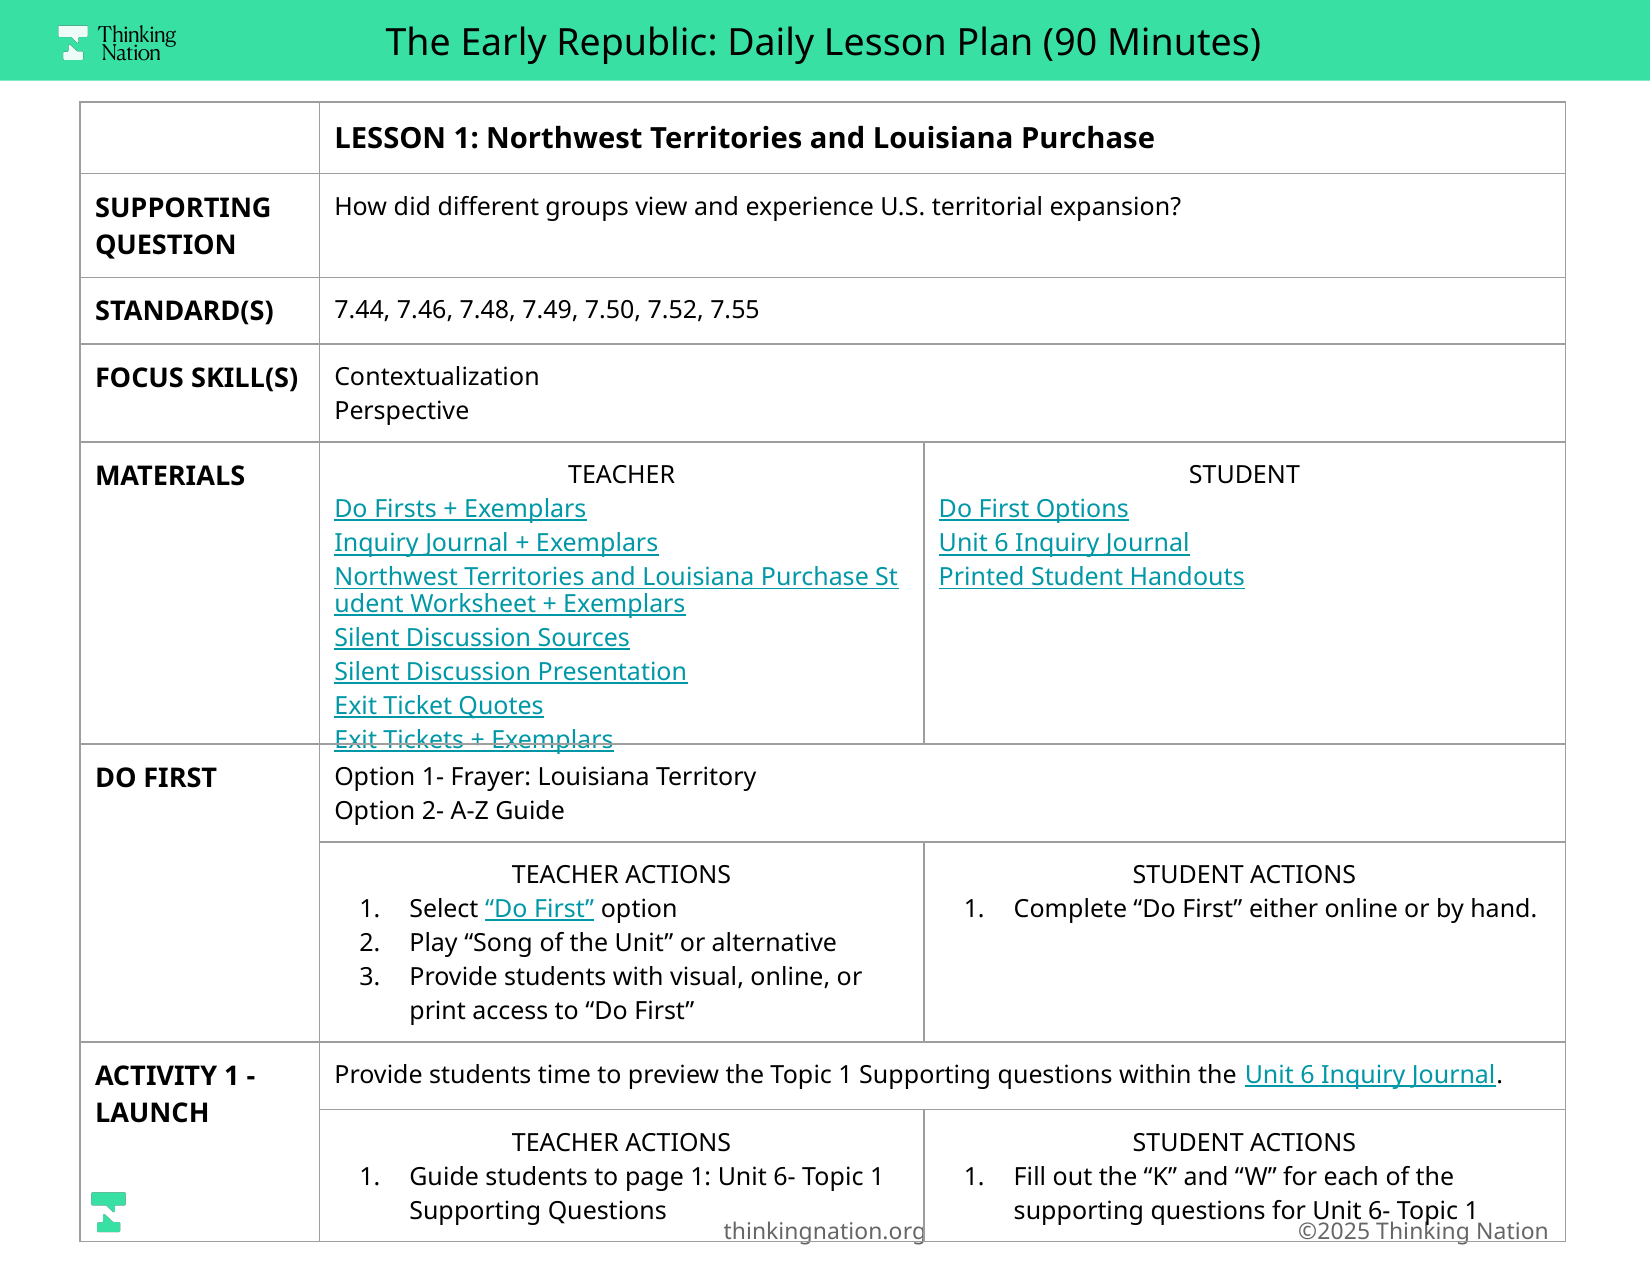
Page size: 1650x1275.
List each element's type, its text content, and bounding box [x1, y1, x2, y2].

table_cell How did different groups view and experience U.S. territorial expansion? [320, 174, 1565, 277]
table_header [81, 103, 319, 173]
picture [80, 1184, 136, 1240]
table_cell TEACHER ACTIONS Guide students to page 1: Unit 6- Topic 1 Supporting Questions [320, 1110, 923, 1241]
picture [45, 14, 180, 71]
table_cell Provide students time to preview the Topic 1 Supporting questions within the Unit 6 Inquiry Journal. [320, 1043, 1565, 1109]
table_cell TEACHER ACTIONS Select “Do First” option Play “Song of the Unit” or alternative Provide students with visual, online, or print access to “Do First” [320, 843, 923, 1041]
text_box The Early Republic: Daily Lesson Plan (90 Minutes) [0, 0, 1650, 81]
table_cell TEACHER Do Firsts + Exemplars Inquiry Journal + Exemplars Northwest Territories and Louisiana Purchase Student Worksheet + Exemplars Silent Discussion Sources Silent Discussion Presentation Exit Ticket Quotes Exit Tickets + Exemplars [320, 443, 923, 743]
table_cell Contextualization Perspective [320, 345, 1565, 441]
table_cell STUDENT Do First Options Unit 6 Inquiry Journal Printed Student Handouts [925, 443, 1565, 743]
table_cell STUDENT ACTIONS Fill out the “K” and “W” for each of the supporting questions for Unit 6- Topic 1 [925, 1110, 1565, 1241]
table_cell FOCUS SKILL(S) [81, 345, 319, 441]
table_cell SUPPORTING QUESTION [81, 174, 319, 277]
table_header LESSON 1: Northwest Territories and Louisiana Purchase [320, 103, 1565, 173]
table_cell STUDENT ACTIONS Complete “Do First” either online or by hand. [925, 843, 1565, 1041]
table_cell Option 1- Frayer: Louisiana Territory Option 2- A-Z Guide [320, 745, 1565, 841]
table_cell STANDARD(S) [81, 278, 319, 343]
table_cell DO FIRST [81, 745, 319, 1041]
table_cell MATERIALS [81, 443, 319, 743]
table_cell 7.44, 7.46, 7.48, 7.49, 7.50, 7.52, 7.55 [320, 278, 1565, 343]
table_cell ACTIVITY 1 - LAUNCH [81, 1043, 319, 1241]
